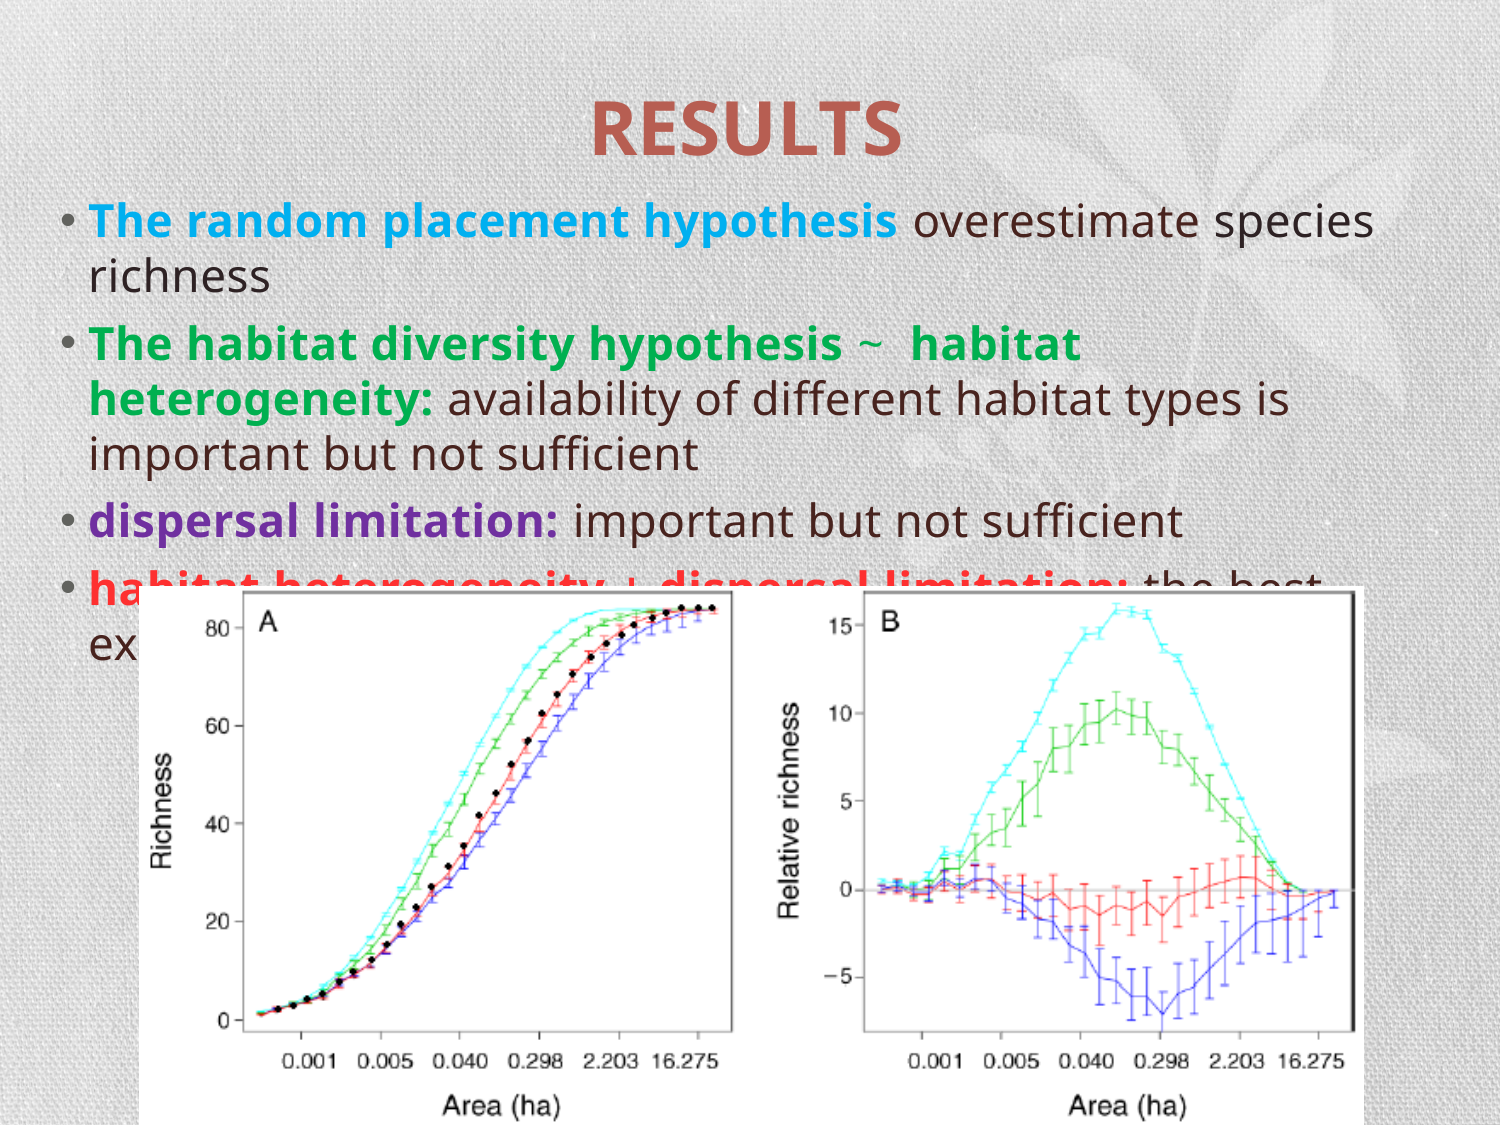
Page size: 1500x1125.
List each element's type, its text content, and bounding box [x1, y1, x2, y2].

picture [139, 585, 1364, 1125]
title Results [41, 3, 1451, 179]
list The random placement hypothesis overestimate species richness The habitat diversity hypothesis ~ habitat heterogeneity: availability of different habitat types is important but not sufficient dispersal limitation: important but not sufficient habitat heterogeneity + dispersal limitation: the best explanations of the SAR‘s pattern [45, 184, 1455, 1023]
